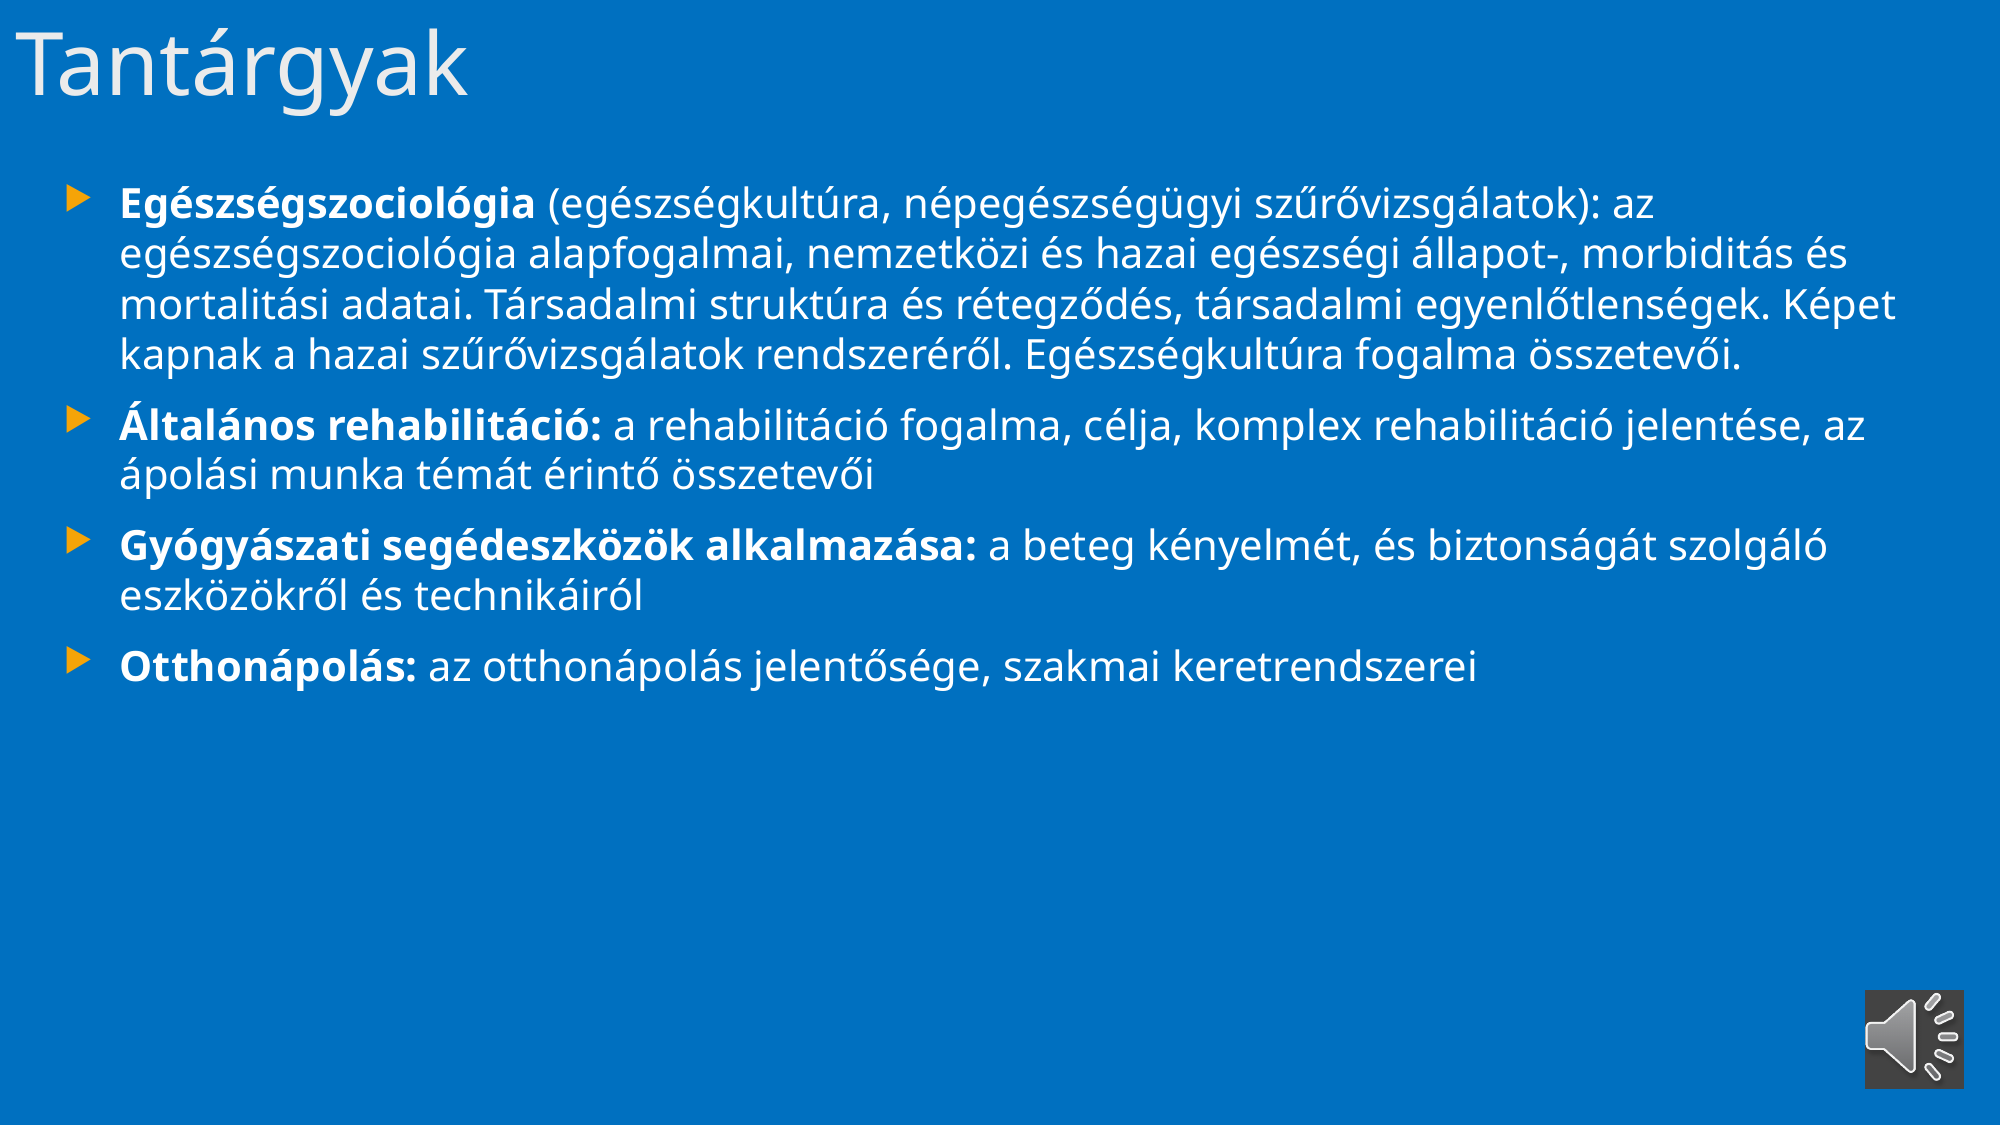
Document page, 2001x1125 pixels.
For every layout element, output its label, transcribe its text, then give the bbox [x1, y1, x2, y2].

picture [1864, 989, 1965, 1090]
title Tantárgyak [0, 0, 1543, 230]
list Egészségszociológia (egészségkultúra, népegészségügyi szűrővizsgálatok): az egészségszociológia alapfogalmai, nemzetközi és hazai egészségi állapot-, morbiditás és mortalitási adatai. Társadalmi struktúra és rétegződés, társadalmi egyenlőtlenségek. Képet kapnak a hazai szűrővizsgálatok rendszeréről. Egészségkultúra fogalma összetevői. Általános rehabilitáció: a rehabilitáció fogalma, célja, komplex rehabilitáció jelentése, az ápolási munka témát érintő összetevői Gyógyászati segédeszközök alkalmazása: a beteg kényelmét, és biztonságát szolgáló eszközökről és technikáiról Otthonápolás: az otthonápolás jelentősége, szakmai keretrendszerei [48, 169, 1924, 1077]
